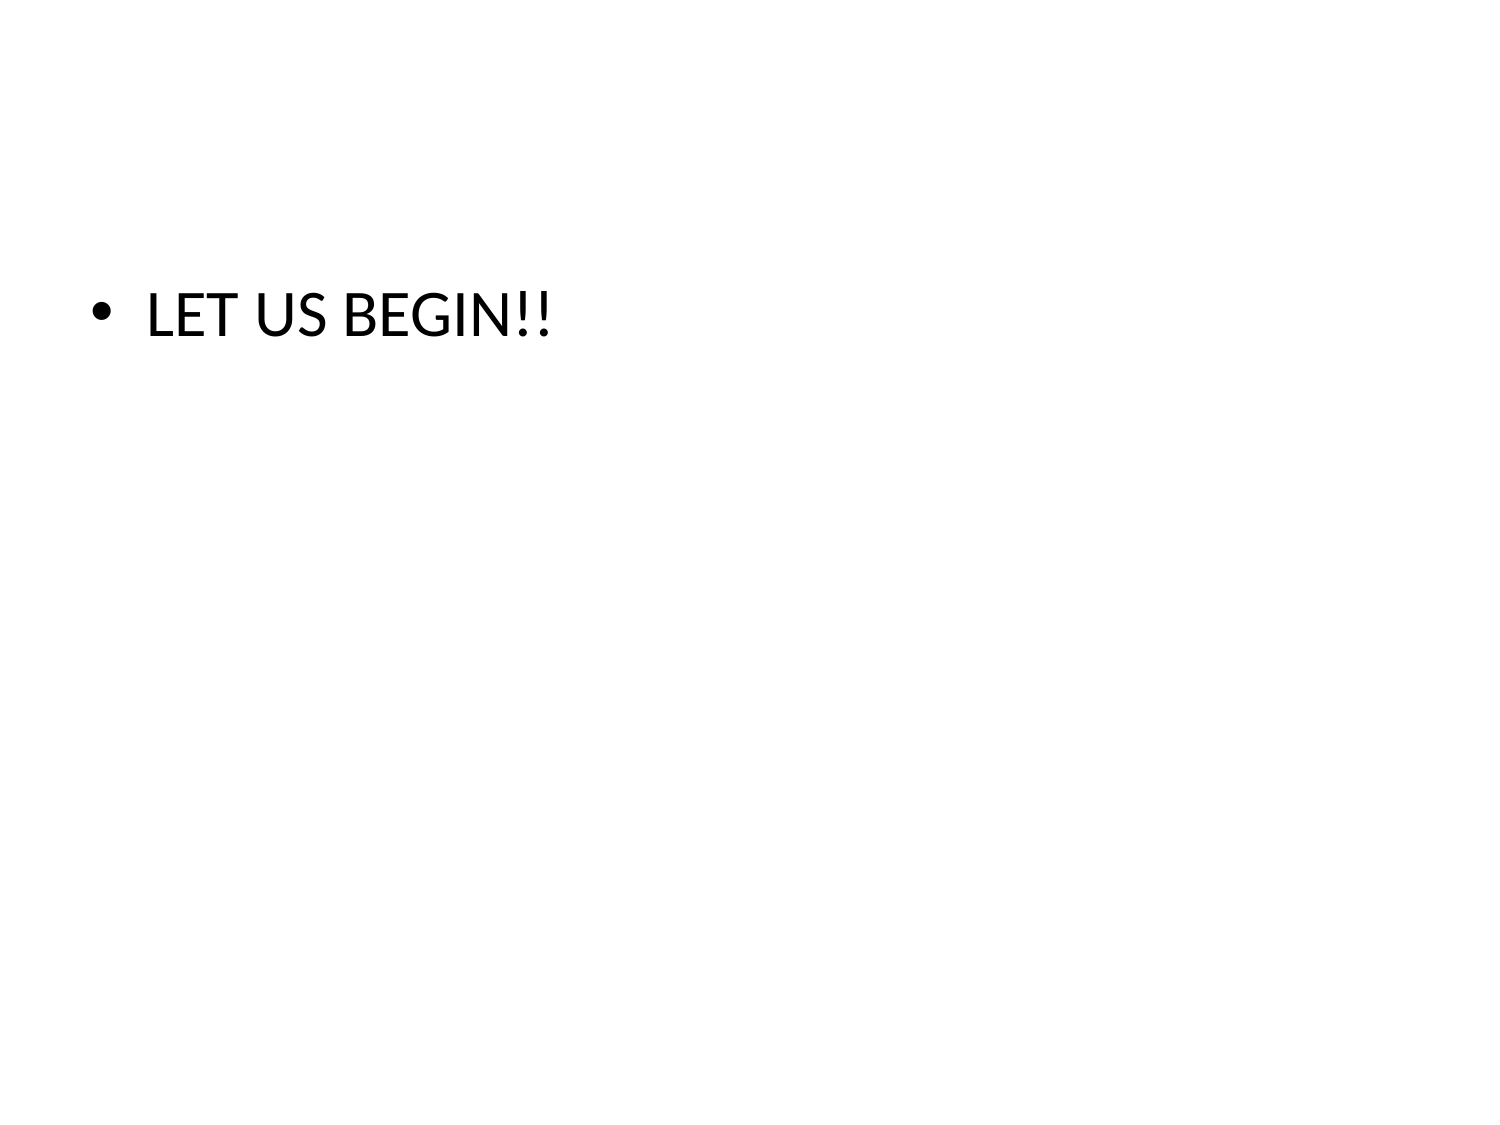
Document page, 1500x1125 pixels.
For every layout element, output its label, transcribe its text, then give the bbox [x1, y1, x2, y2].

list LET US BEGIN!! [75, 262, 1425, 1005]
